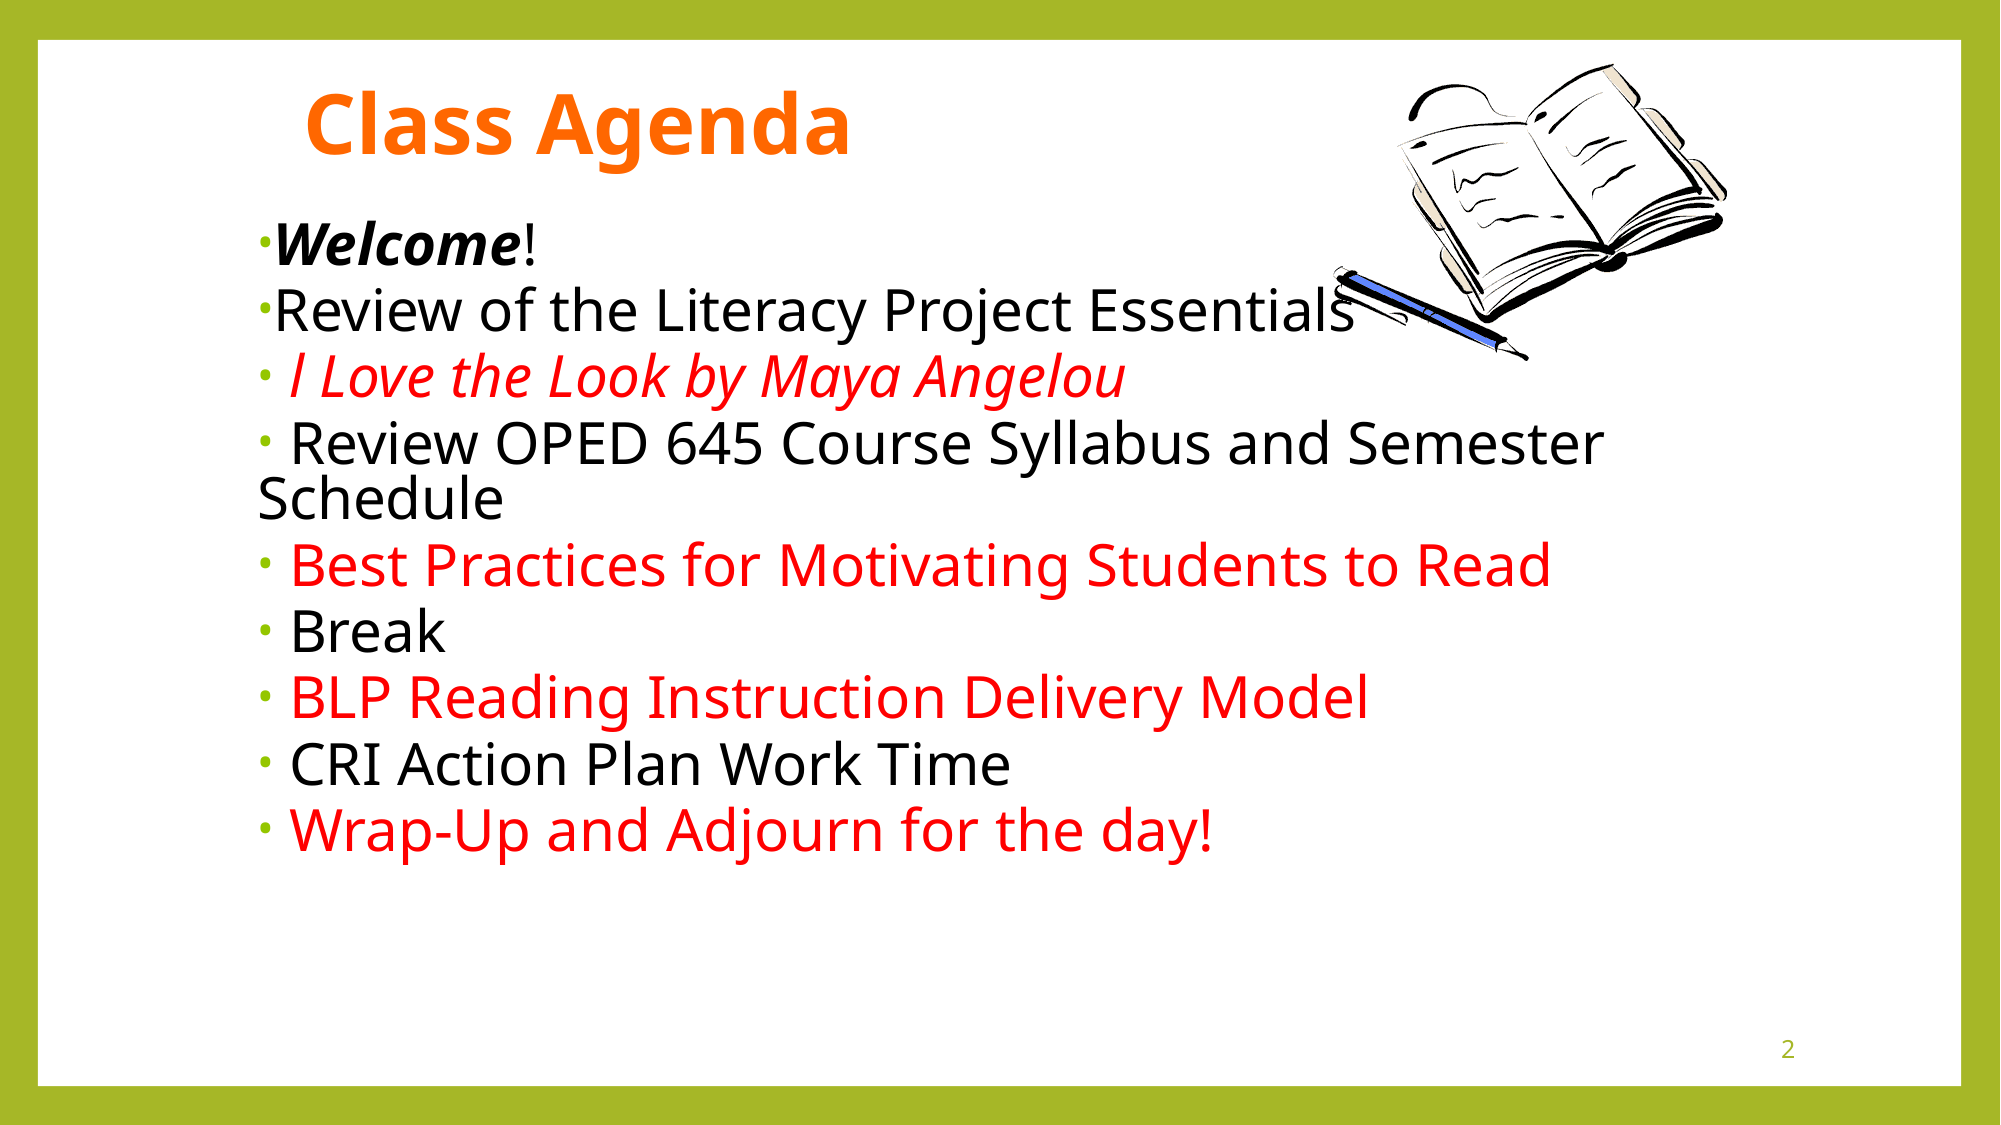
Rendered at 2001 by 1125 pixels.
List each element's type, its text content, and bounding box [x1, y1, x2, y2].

title Class Agenda [288, 33, 1189, 212]
picture [1328, 63, 1728, 362]
list Welcome! Review of the Literacy Project Essentials l Love the Look by Maya Angelou Review OPED 645 Course Syllabus and Semester Schedule Best Practices for Motivating Students to Read Break BLP Reading Instruction Delivery Model CRI Action Plan Work Time Wrap-Up and Adjourn for the day! [237, 212, 1685, 1125]
slide_number 2 [1530, 1020, 1811, 1081]
